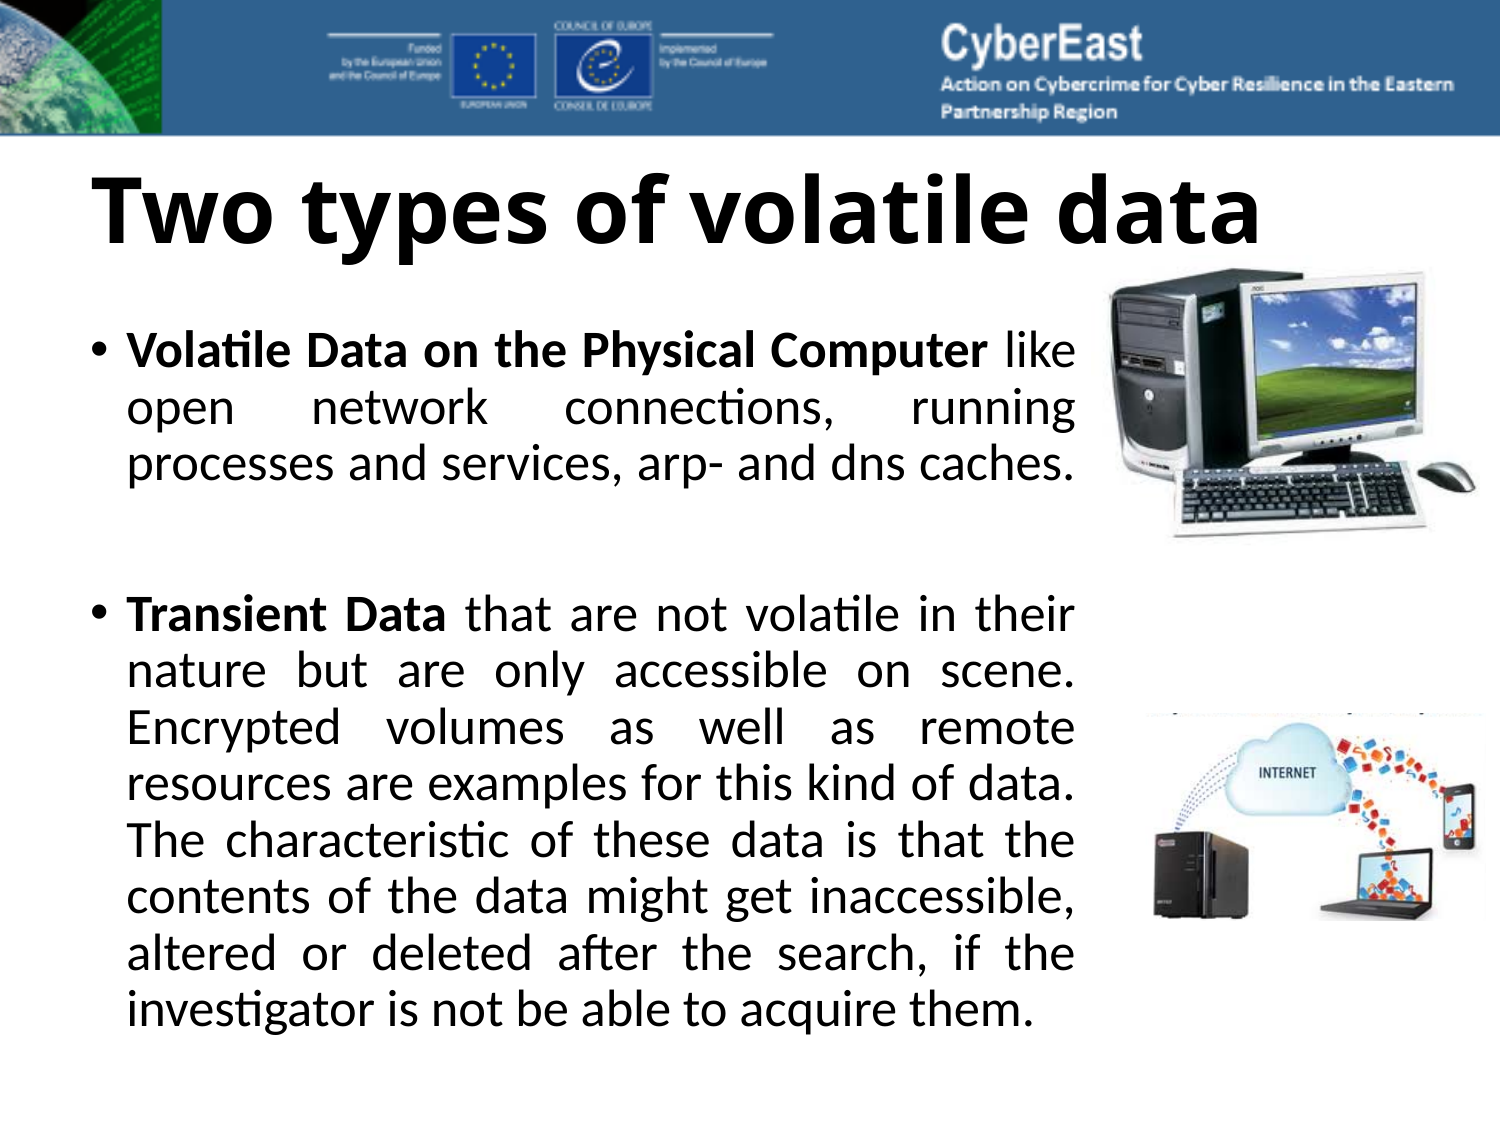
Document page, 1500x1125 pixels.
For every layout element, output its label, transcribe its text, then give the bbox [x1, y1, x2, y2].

picture [0, 0, 1500, 1125]
title Two types of volatile data [75, 142, 1425, 286]
list Volatile Data on the Physical Computer like open network connections, running processes and services, arp- and dns caches. Transient Data that are not volatile in their nature but are only accessible on scene. Encrypted volumes as well as remote resources are examples for this kind of data. The characteristic of these data is that the contents of the data might get inaccessible, altered or deleted after the search, if the investigator is not be able to acquire them. [75, 315, 1092, 1125]
